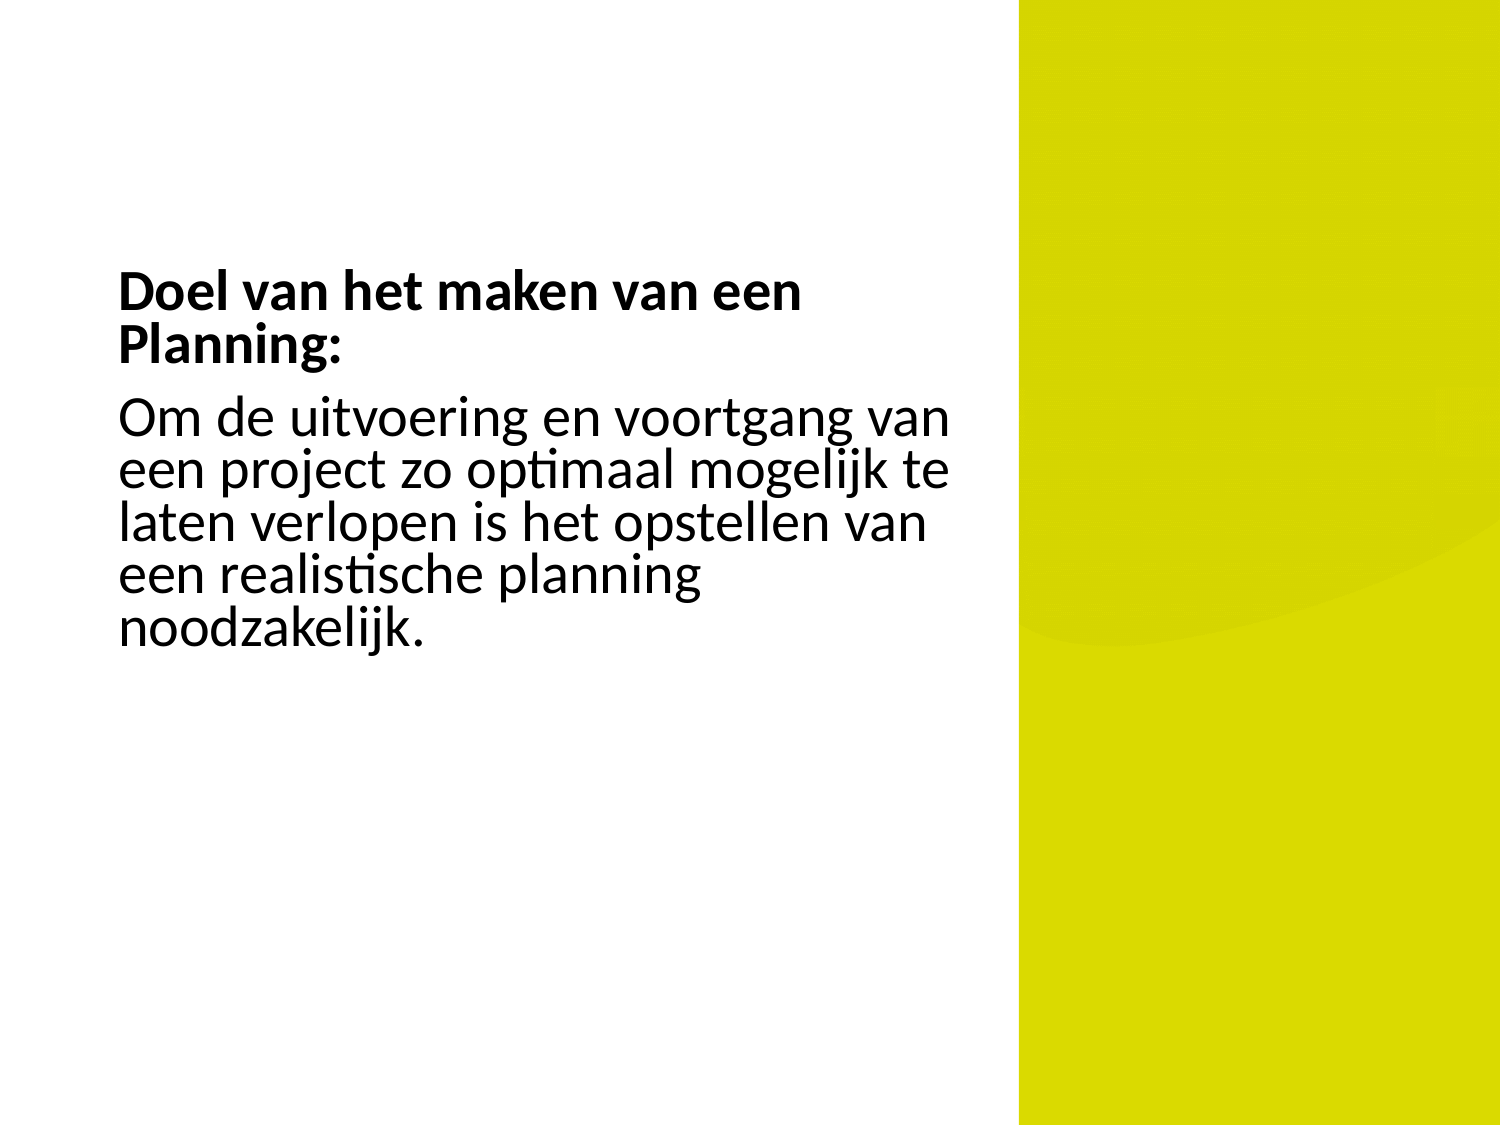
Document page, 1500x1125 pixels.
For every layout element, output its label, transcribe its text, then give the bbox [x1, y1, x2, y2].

list Doel van het maken van een Planning: Om de uitvoering en voortgang van een project zo optimaal mogelijk te laten verlopen is het opstellen van een realistische planning noodzakelijk. [103, 261, 969, 1106]
picture [1018, 0, 1500, 1125]
